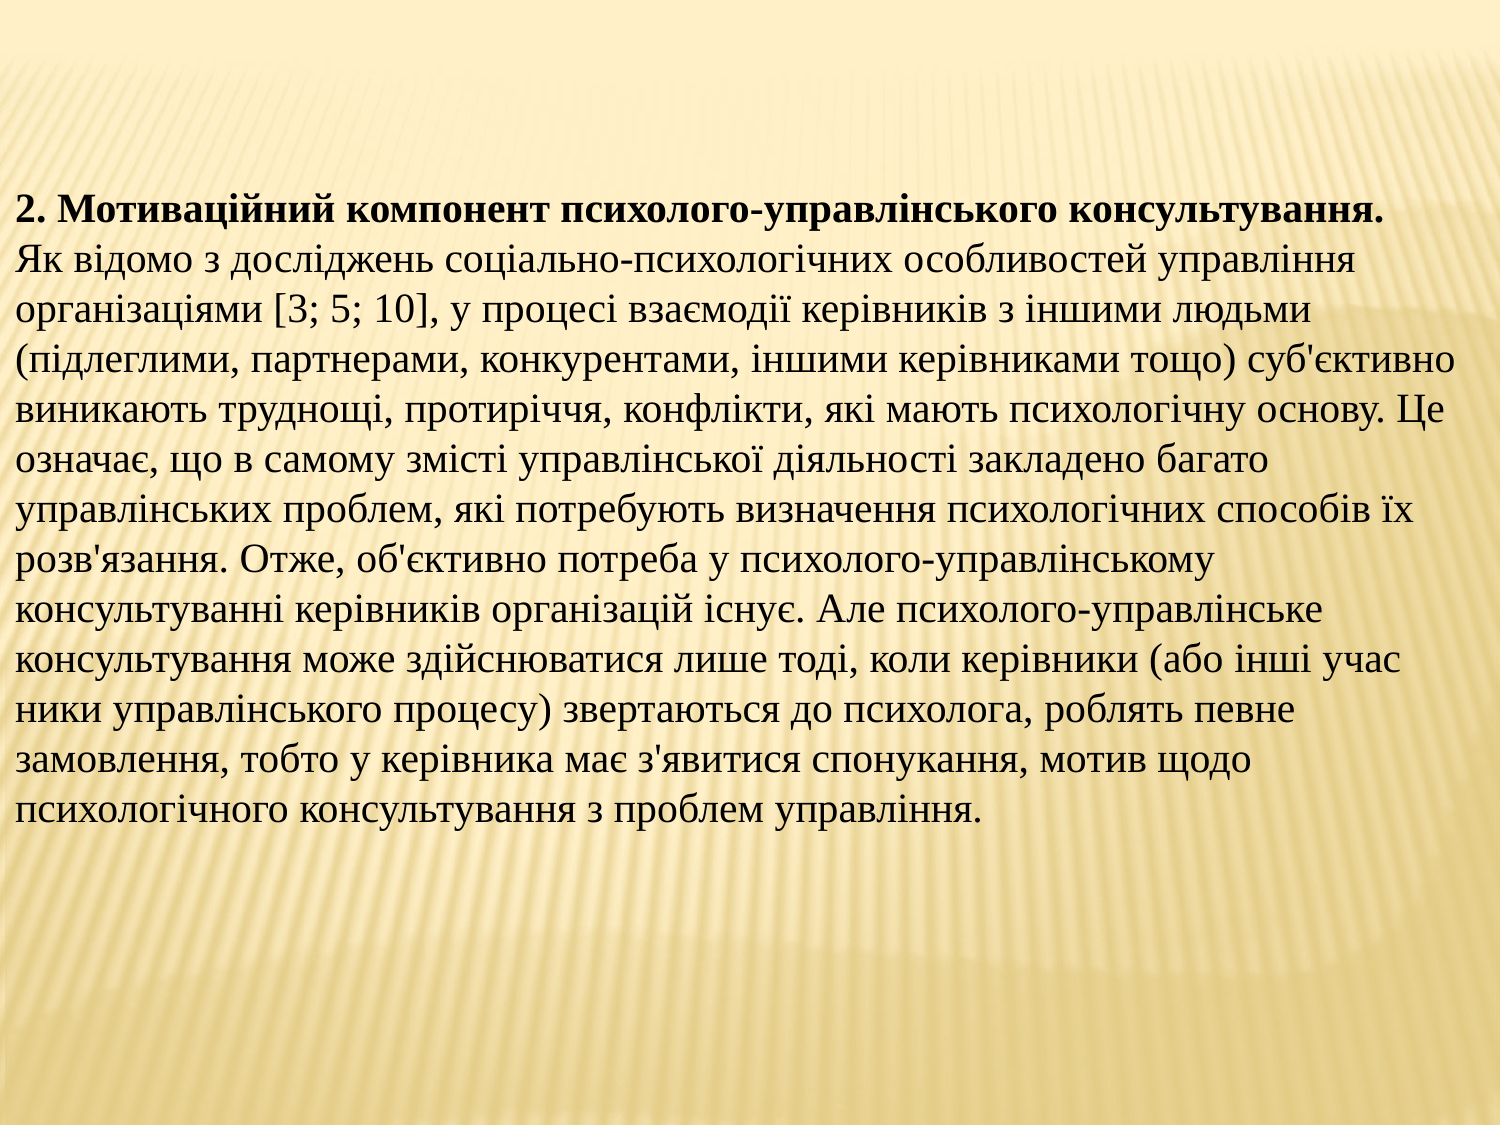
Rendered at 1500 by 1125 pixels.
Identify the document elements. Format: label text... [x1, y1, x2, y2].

text_box 2. Мотиваційний компонент психолого-управлінського консультування. Як відомо з досліджень соціально-психологічних особливостей управління організаціями [3; 5; 10], у процесі взаємодії керівників з іншими людьми (підлеглими, партнерами, конкурентами, іншими керів­никами тощо) суб'єктивно виникають труднощі, протиріччя, конфлік­ти, які мають психологічну основу. Це означає, що в самому змісті управлінської діяльності закладено багато управлінських проблем, які потребують визначення психологічних способів їх розв'язання. Отже, об'єктивно потреба у психолого-управлінському консультуванні керівників організацій існує. Але психолого-управлінське консульту­вання може здійснюватися лише тоді, коли керівники (або інші учас­ники управлінського процесу) звертаються до психолога, роблять певне замовлення, тобто у керівника має з'явитися спонукання, мо­тив щодо психологічного консультування з проблем управління. [0, 173, 1500, 839]
